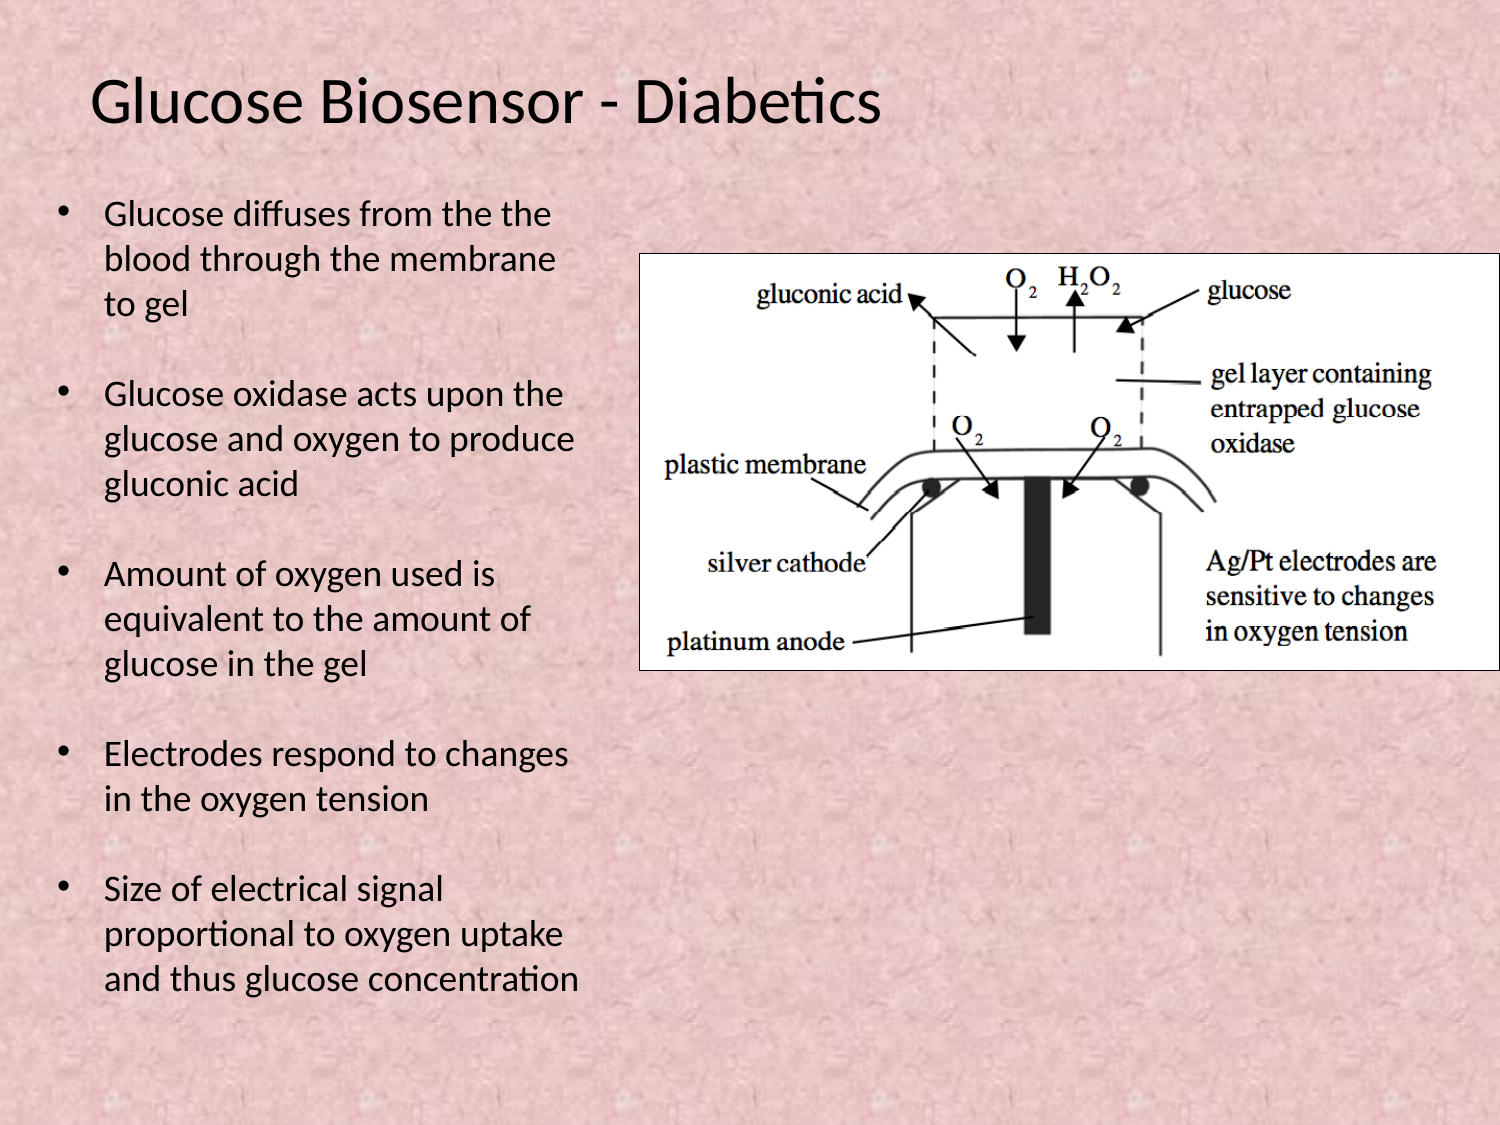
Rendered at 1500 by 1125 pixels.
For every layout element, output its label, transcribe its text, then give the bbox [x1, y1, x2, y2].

text_box Glucose diffuses from the the blood through the membrane to gel Glucose oxidase acts upon the glucose and oxygen to produce gluconic acid Amount of oxygen used is equivalent to the amount of glucose in the gel Electrodes respond to changes in the oxygen tension Size of electrical signal proportional to oxygen uptake and thus glucose concentration [42, 181, 604, 1006]
title Glucose Biosensor - Diabetics [75, 45, 1425, 148]
picture [639, 253, 1500, 671]
